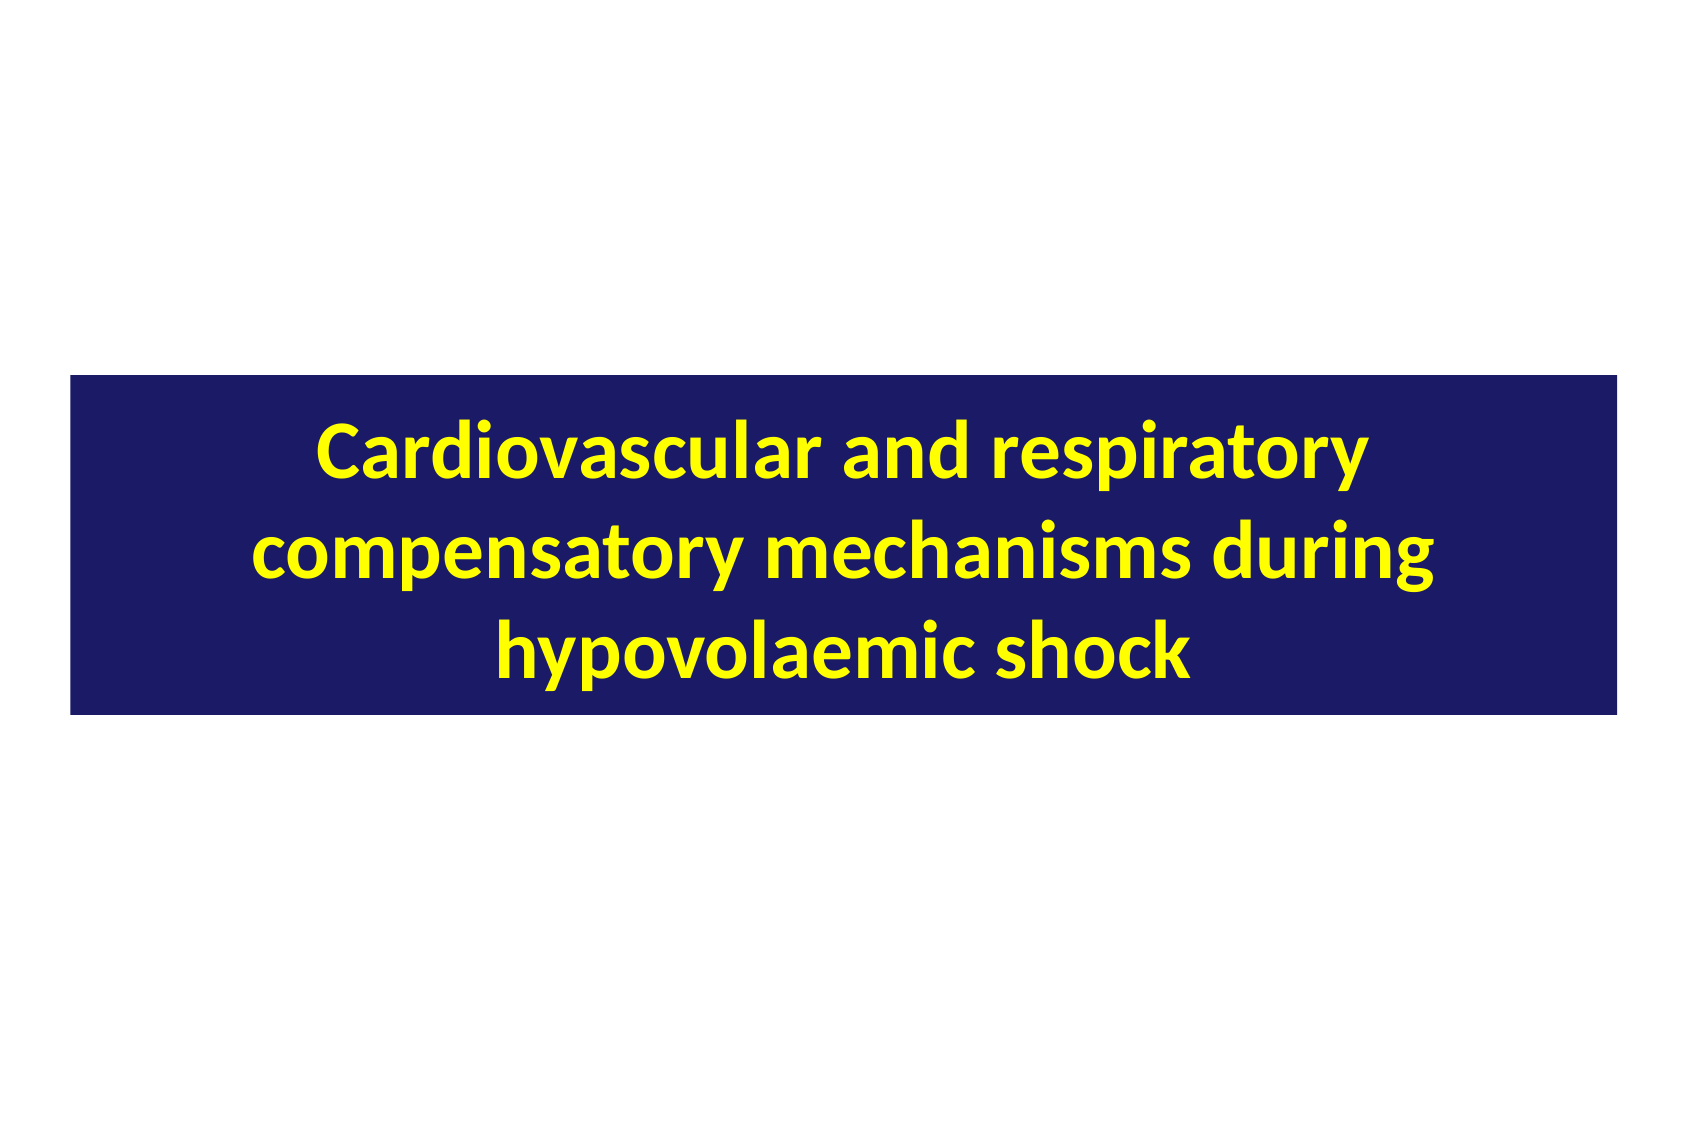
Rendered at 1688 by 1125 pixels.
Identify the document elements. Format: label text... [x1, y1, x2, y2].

text_box Cardiovascular and respiratory compensatory mechanisms during hypovolaemic shock [70, 375, 1618, 715]
